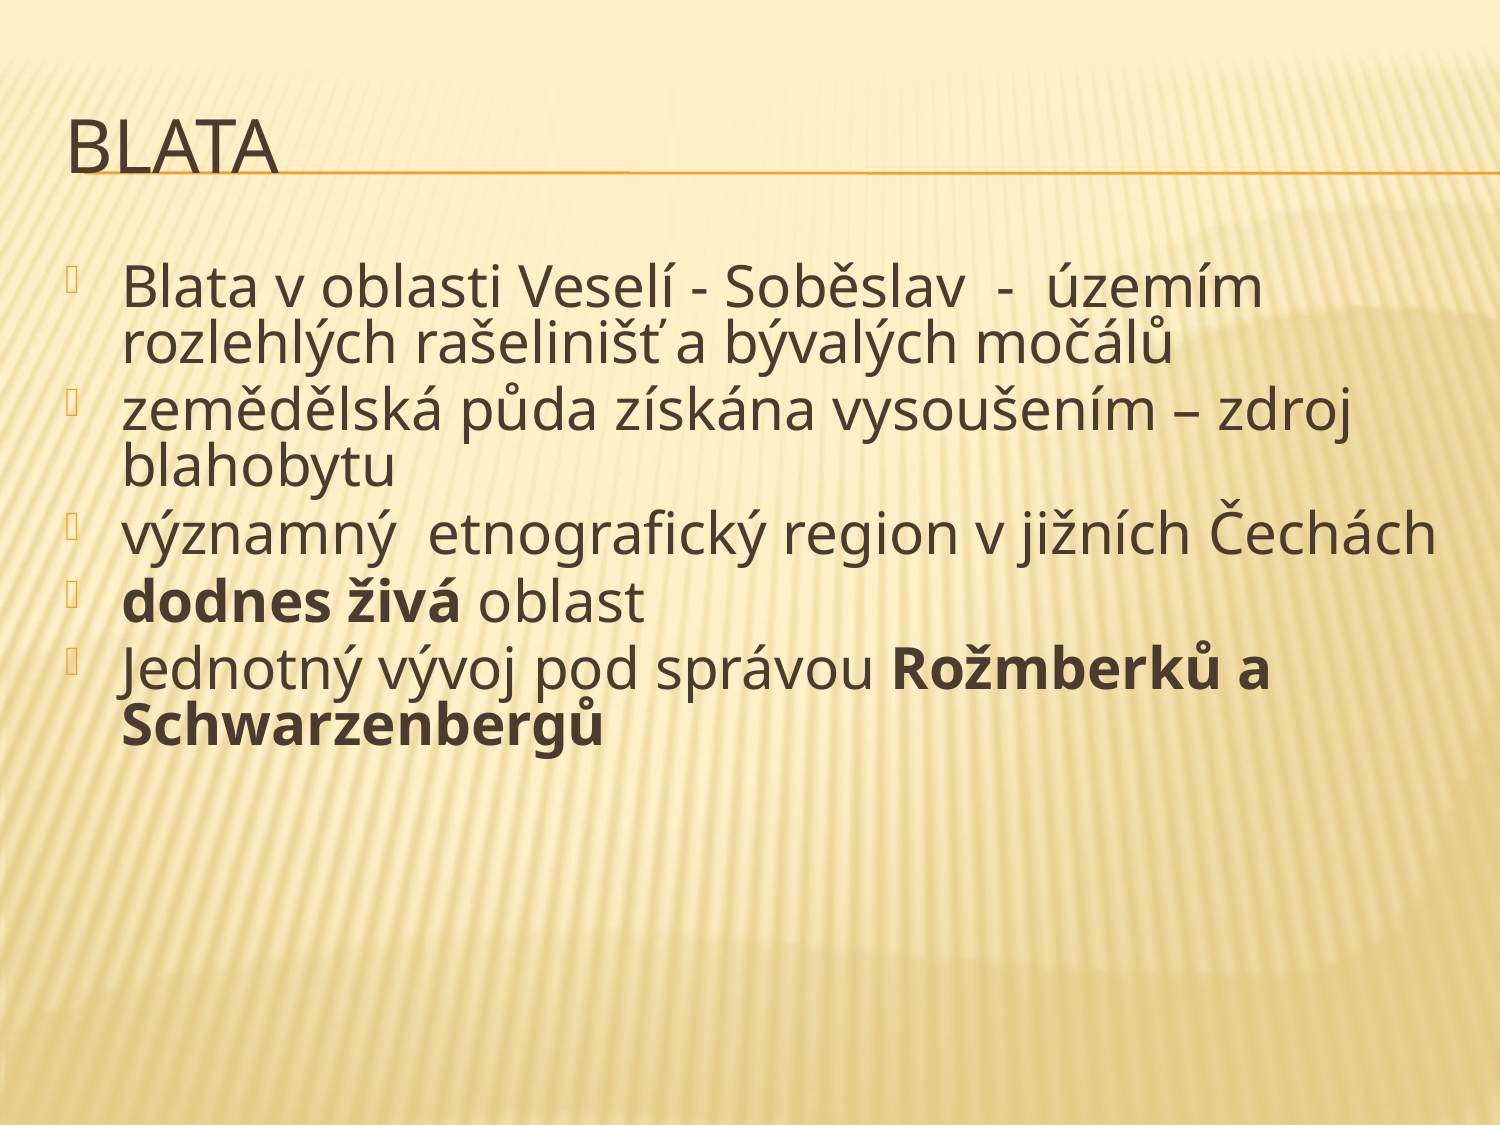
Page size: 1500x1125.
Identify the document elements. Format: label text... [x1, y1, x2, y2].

list Blata v oblasti Veselí - Soběslav - územím rozlehlých rašelinišť a bývalých močálů zemědělská půda získána vysoušením – zdroj blahobytu významný etnografický region v jižních Čechách dodnes živá oblast Jednotný vývoj pod správou Rožmberků a Schwarzenbergů [49, 254, 1476, 998]
title Blata [50, 75, 1475, 213]
